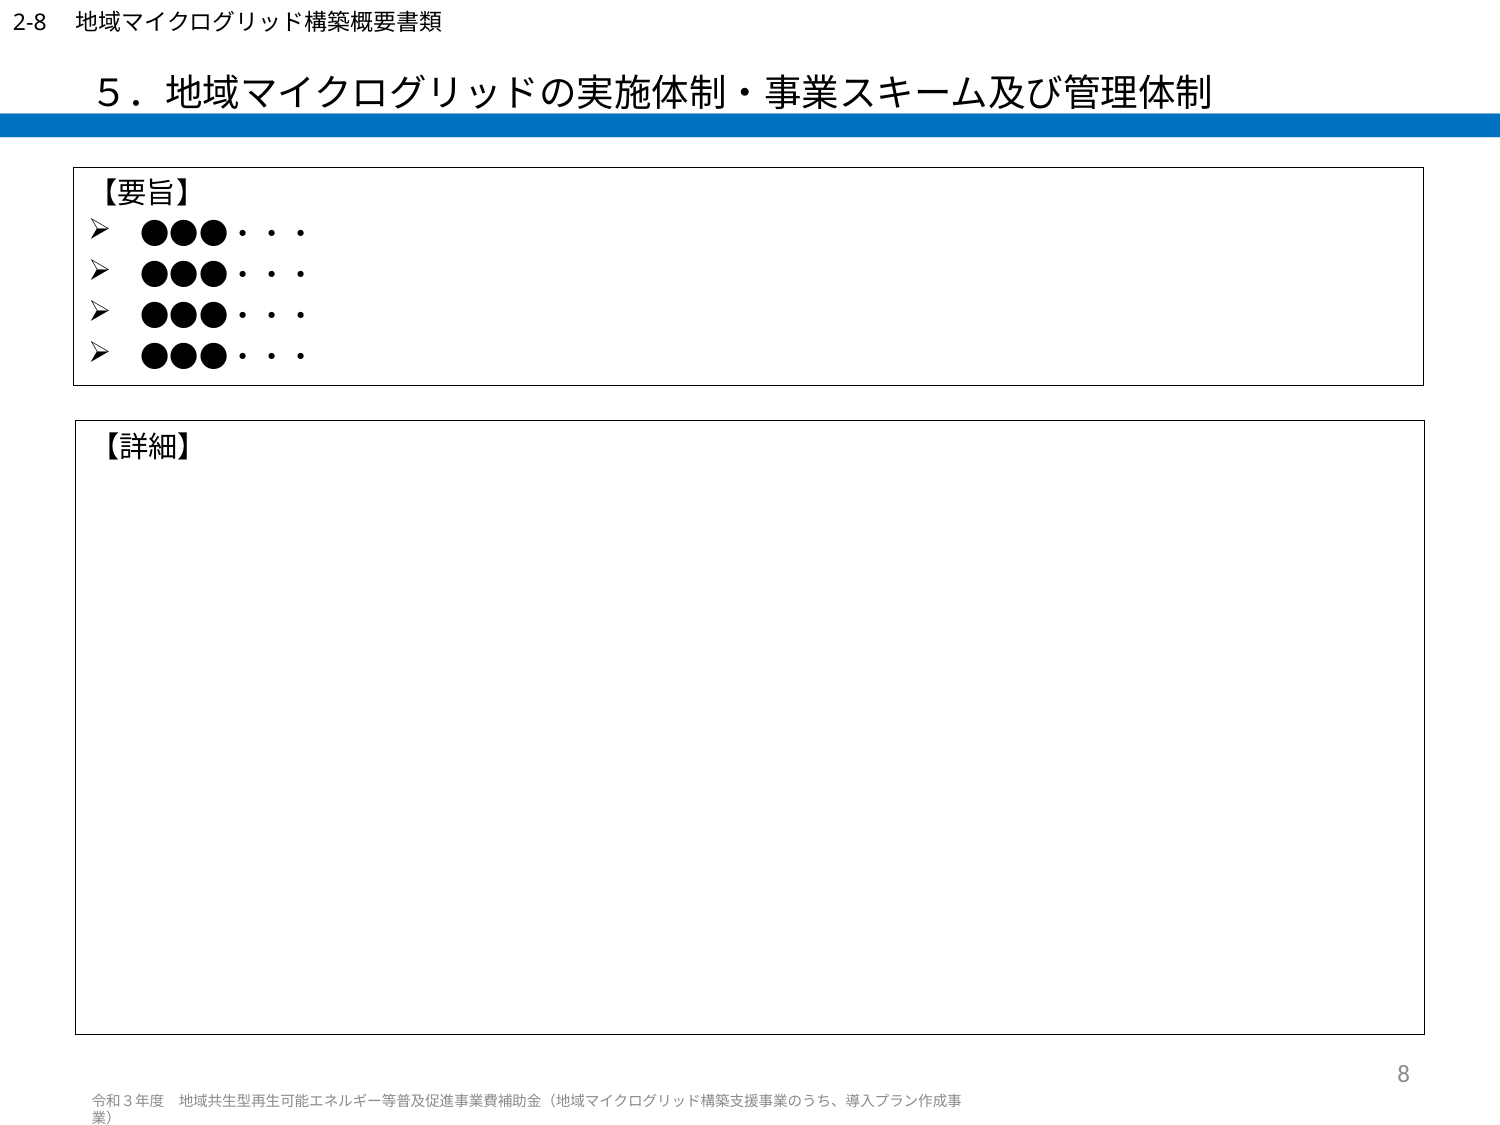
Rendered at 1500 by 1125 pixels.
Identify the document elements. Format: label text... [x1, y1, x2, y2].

title ５．地域マイクログリッドの実施体制・事業スキーム及び管理体制 [75, 45, 1425, 113]
text_box [0, 113, 1500, 138]
slide_number 8 [1074, 1042, 1425, 1103]
list 【要旨】 ●●●・・・ ●●●・・・ ●●●・・・ ●●●・・・ [73, 167, 1424, 386]
list 【詳細】 [75, 420, 1425, 1035]
text_box 2-8 地域マイクログリッド構築概要書類 [0, 0, 467, 61]
